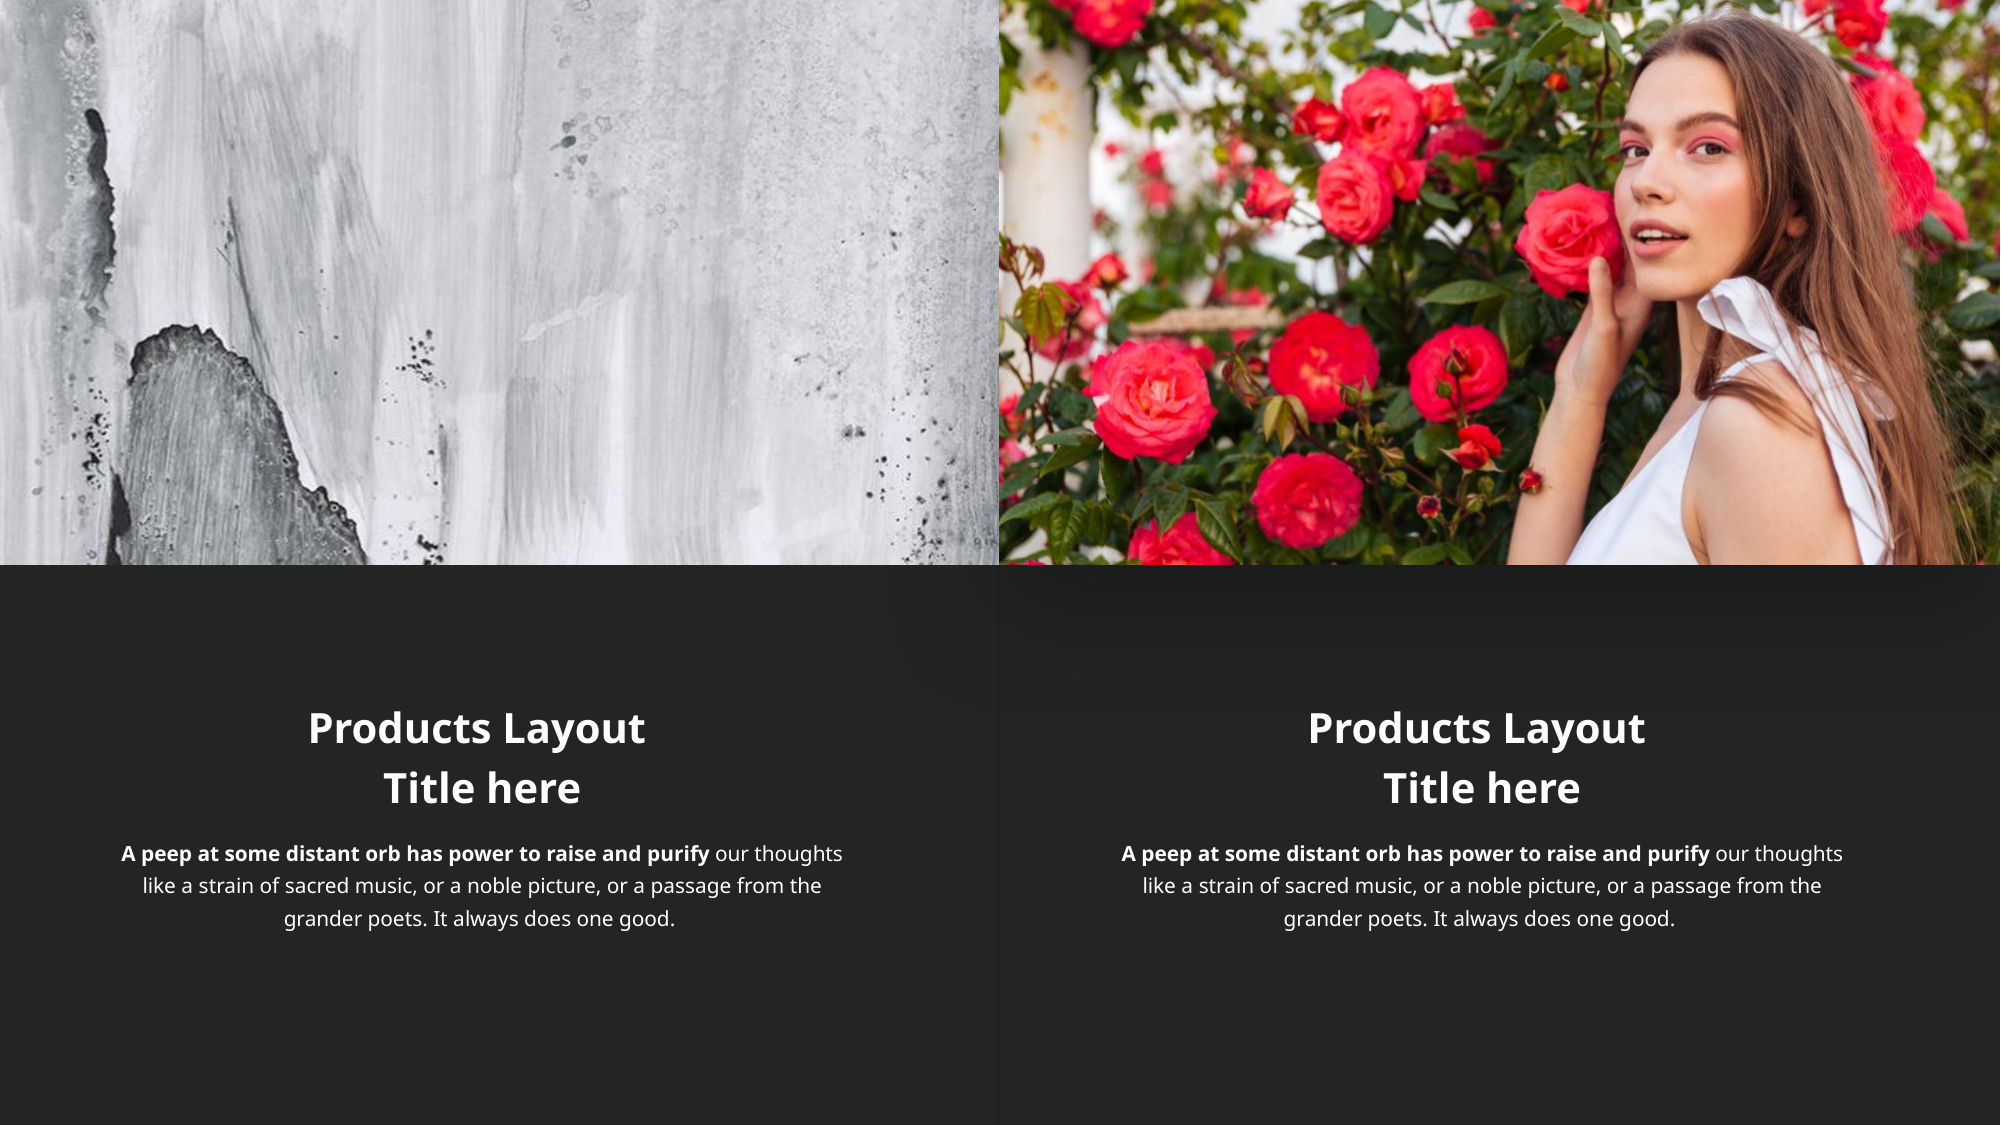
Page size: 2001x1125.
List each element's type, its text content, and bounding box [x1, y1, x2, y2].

text_box Products Layout Title here A peep at some distant orb has power to raise and purify our thoughts like a strain of sacred music, or a noble picture, or a passage from the grander poets. It always does one good. [110, 686, 890, 936]
text_box Products Layout Title here A peep at some distant orb has power to raise and purify our thoughts like a strain of sacred music, or a noble picture, or a passage from the grander poets. It always does one good. [1110, 686, 1890, 936]
picture [0, 0, 2000, 565]
